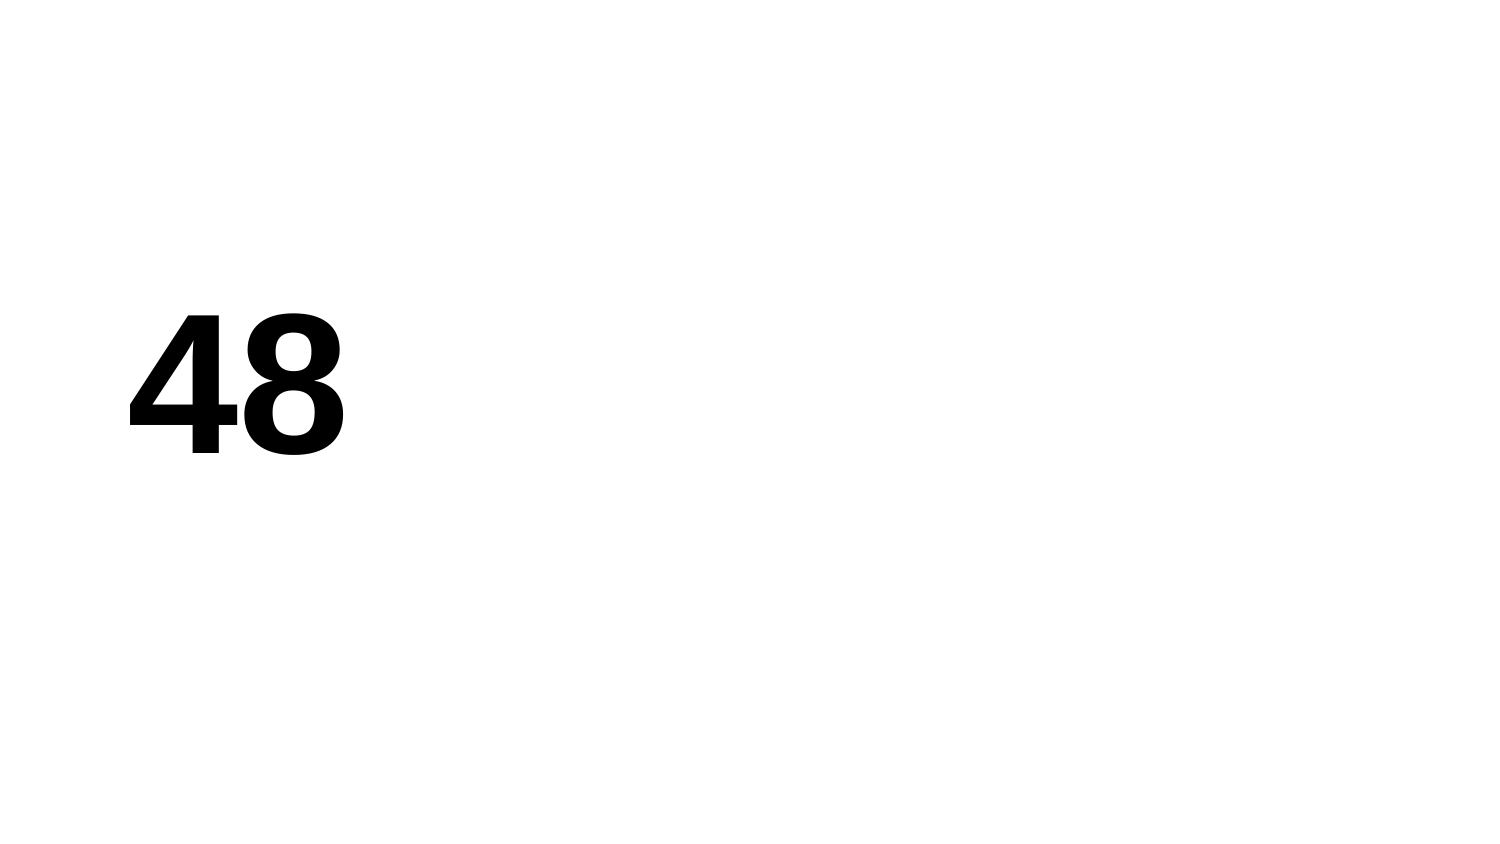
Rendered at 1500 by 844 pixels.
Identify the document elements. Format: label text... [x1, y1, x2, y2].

text_box 48 [112, 235, 1388, 509]
